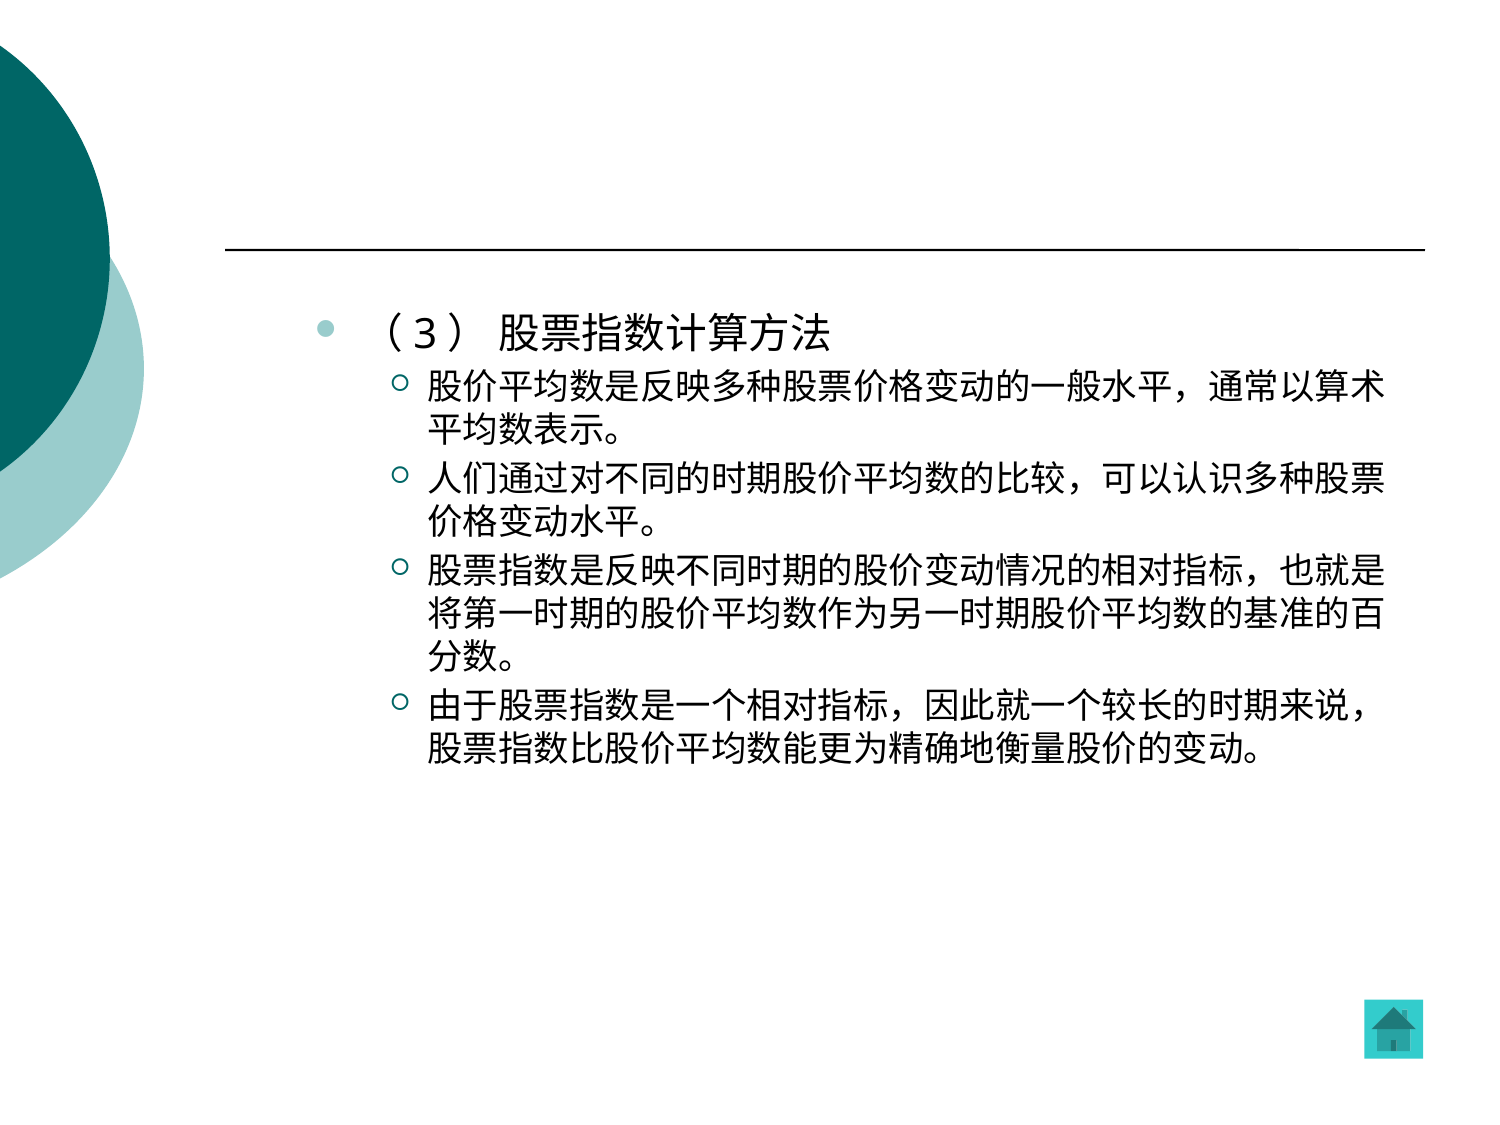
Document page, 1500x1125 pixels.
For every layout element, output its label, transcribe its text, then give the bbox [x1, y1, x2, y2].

list （3） 股票指数计算方法 股价平均数是反映多种股票价格变动的一般水平，通常以算术平均数表示。 人们通过对不同的时期股价平均数的比较，可以认识多种股票价格变动水平。 股票指数是反映不同时期的股价变动情况的相对指标，也就是将第一时期的股价平均数作为另一时期股价平均数的基准的百分数。 由于股票指数是一个相对指标，因此就一个较长的时期来说，股票指数比股价平均数能更为精确地衡量股价的变动。 [224, 299, 1425, 975]
text_box [1364, 999, 1424, 1059]
